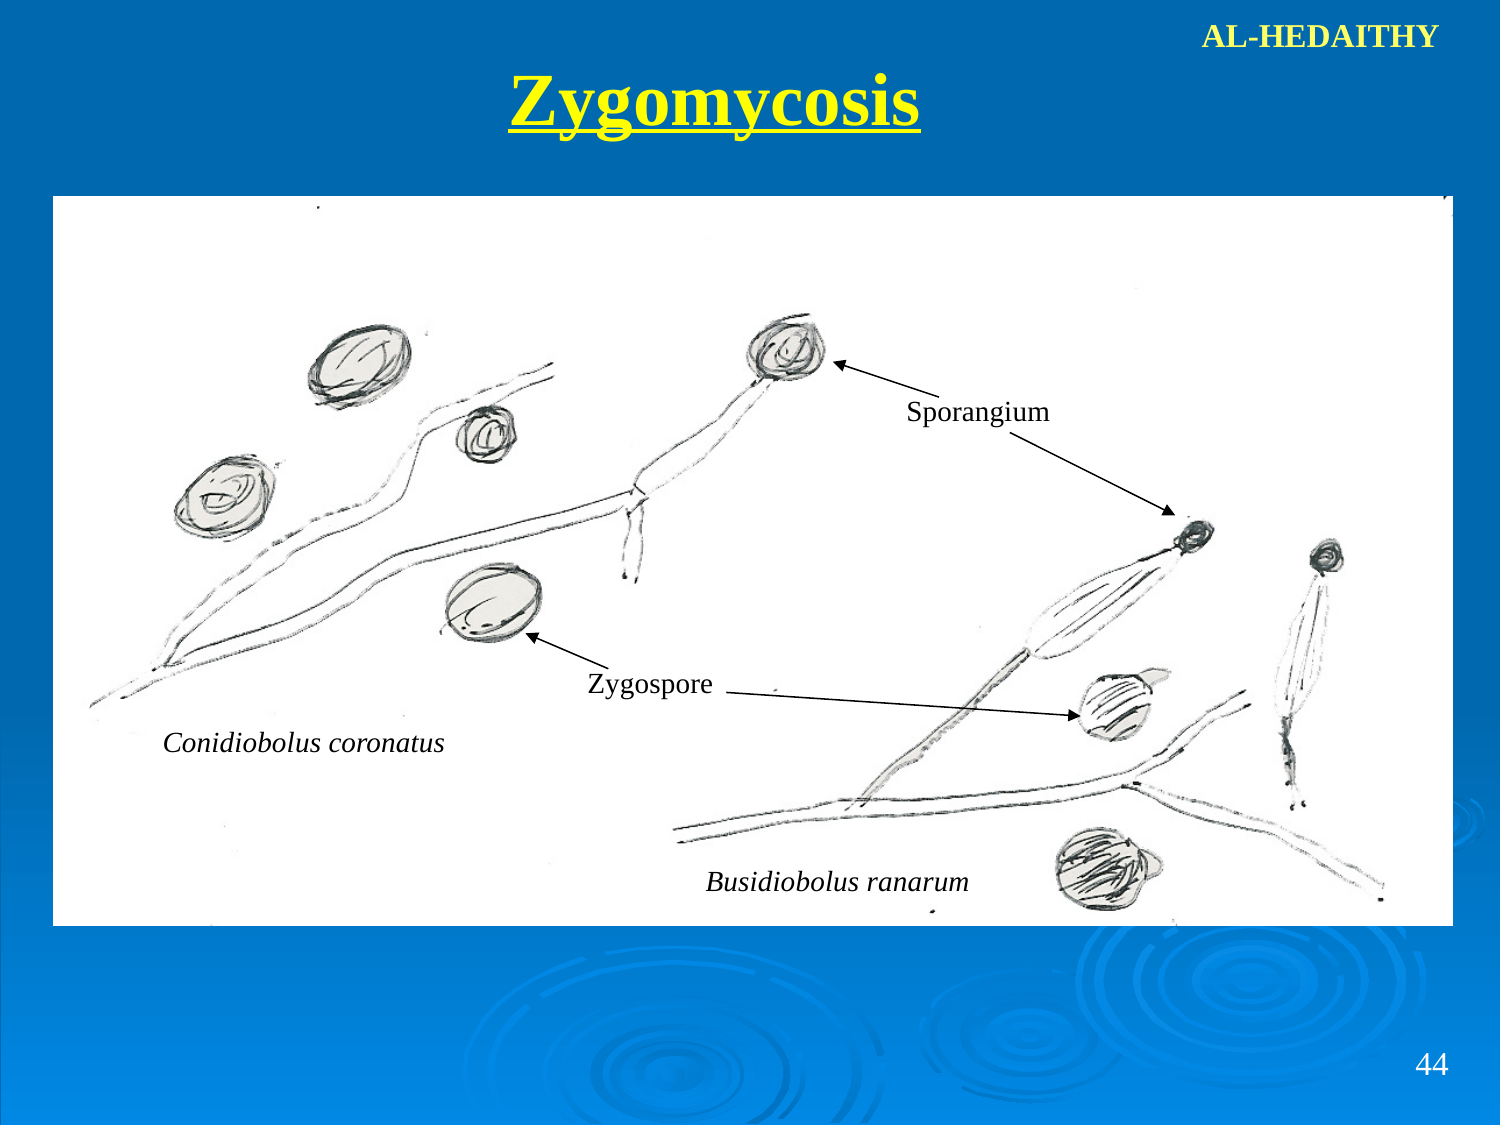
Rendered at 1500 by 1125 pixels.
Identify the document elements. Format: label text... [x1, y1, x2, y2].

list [52, 196, 1454, 927]
text_box AL-HEDAITHY [1186, 7, 1471, 62]
text_box Zygomycosis [419, 42, 1010, 148]
text_box 44 [1364, 1034, 1500, 1090]
